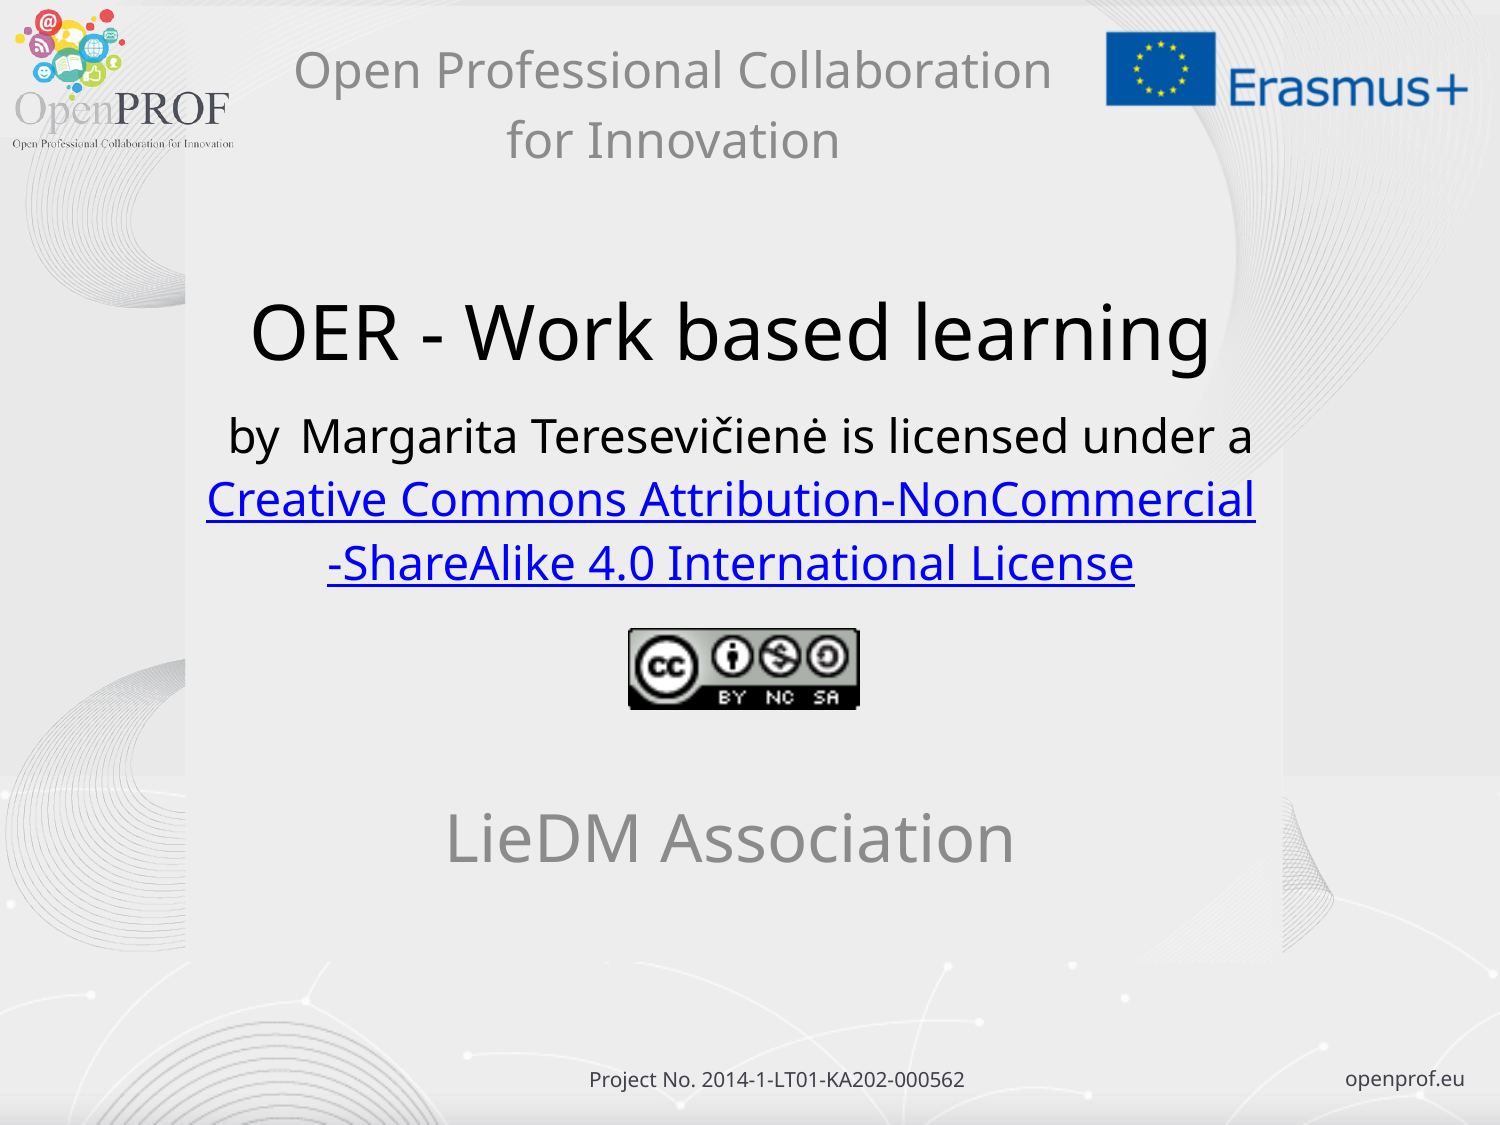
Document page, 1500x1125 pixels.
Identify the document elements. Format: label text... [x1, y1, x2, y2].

subtitle LieDM Association [187, 787, 1275, 951]
title OER - Work based learning by Margarita Teresevičienė is licensed under a Creative Commons Attribution-NonCommercial-ShareAlike 4.0 International License [187, 245, 1275, 636]
picture [0, 0, 1500, 1125]
text_box Open Professional Collaboration for Innovation [251, 31, 1110, 156]
